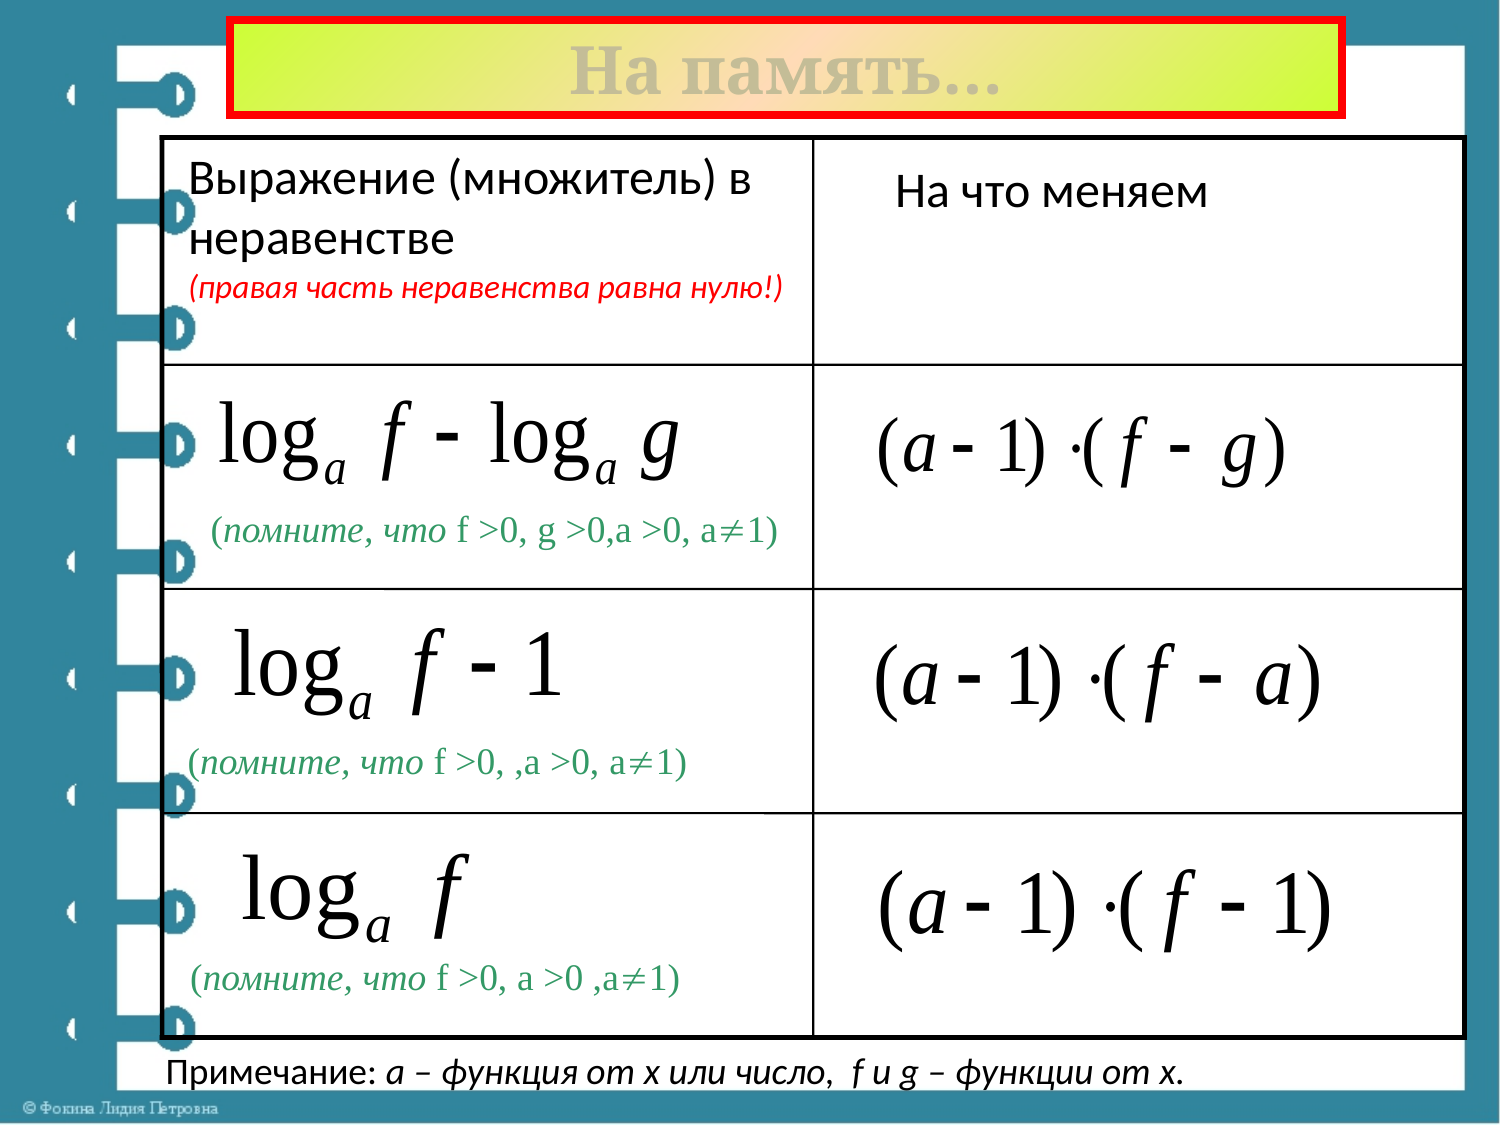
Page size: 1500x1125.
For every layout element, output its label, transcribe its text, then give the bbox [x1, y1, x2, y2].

picture [0, 0, 1500, 1125]
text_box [116, 137, 1483, 1101]
text_box На память… [230, 20, 1343, 115]
